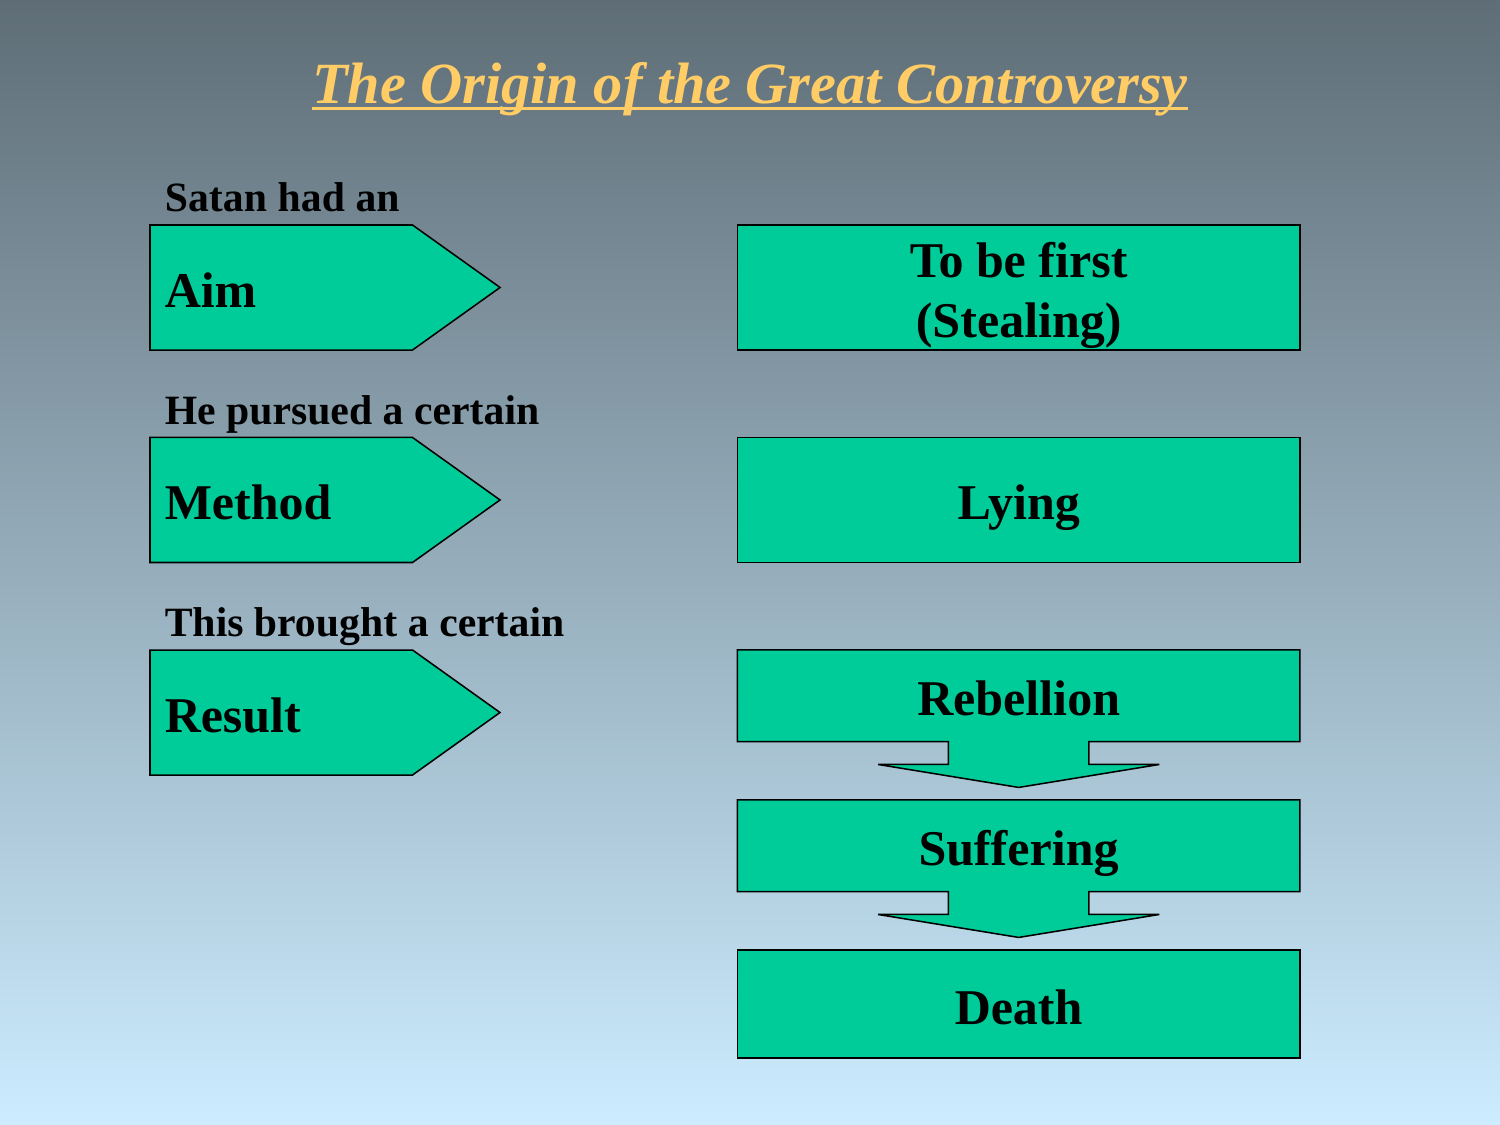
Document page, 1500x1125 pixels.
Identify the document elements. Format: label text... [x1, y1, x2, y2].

text_box Aim [150, 228, 501, 351]
text_box The Origin of the Great Controversy [297, 37, 1204, 123]
text_box Satan had an [149, 162, 525, 228]
text_box Result [150, 653, 501, 776]
text_box Suffering [737, 799, 1300, 938]
text_box Rebellion [737, 649, 1300, 788]
text_box To be first (Stealing) [737, 224, 1300, 350]
text_box Lying [737, 437, 1300, 563]
text_box He pursued a certain [150, 375, 564, 440]
text_box This brought a certain [149, 587, 601, 653]
text_box Death [737, 949, 1300, 1059]
text_box Method [150, 440, 501, 563]
